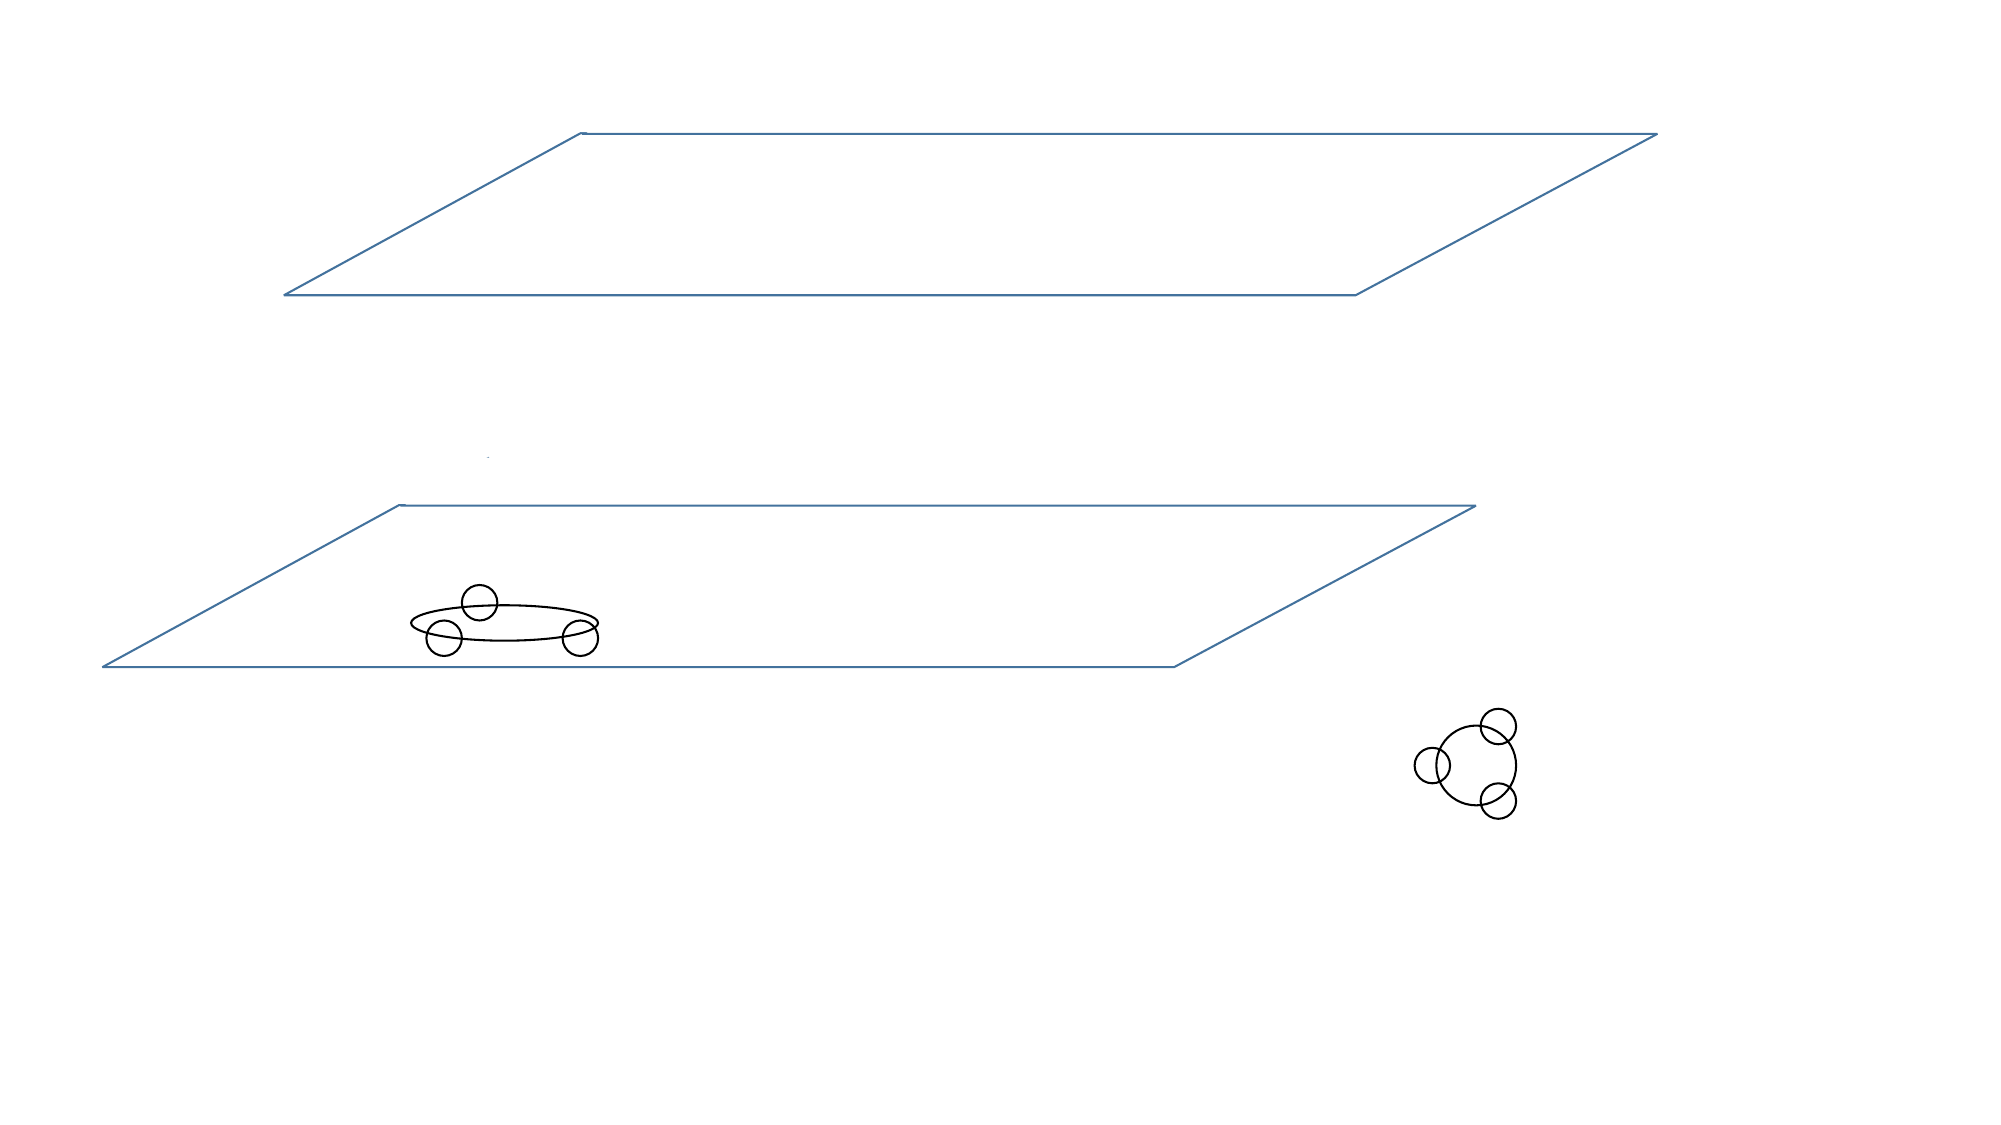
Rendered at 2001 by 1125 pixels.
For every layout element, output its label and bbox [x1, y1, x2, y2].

text_box [102, 457, 1476, 668]
text_box [1414, 708, 1517, 819]
text_box [283, 52, 1658, 296]
text_box [411, 584, 598, 656]
